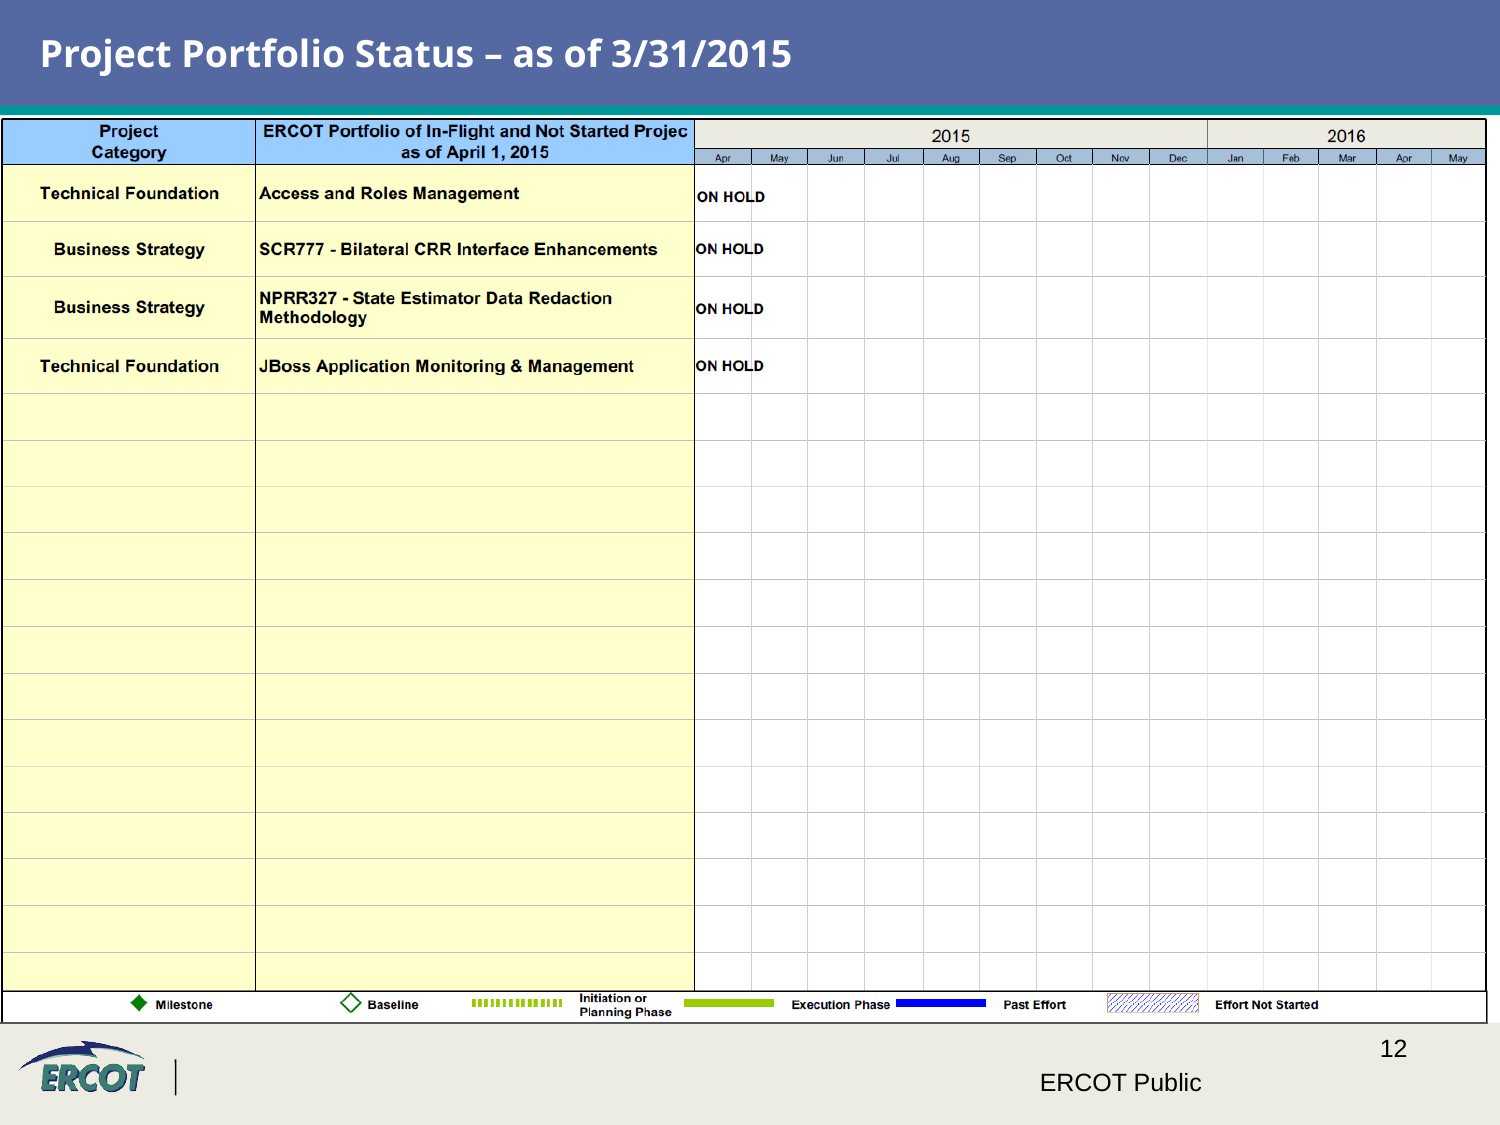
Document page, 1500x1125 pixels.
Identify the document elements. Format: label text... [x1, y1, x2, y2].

picture [0, 116, 1488, 1024]
footer ERCOT Public [1025, 1059, 1438, 1125]
text_box Project Portfolio Status – as of 3/31/2015 [24, 30, 1163, 106]
picture [10, 1031, 151, 1111]
